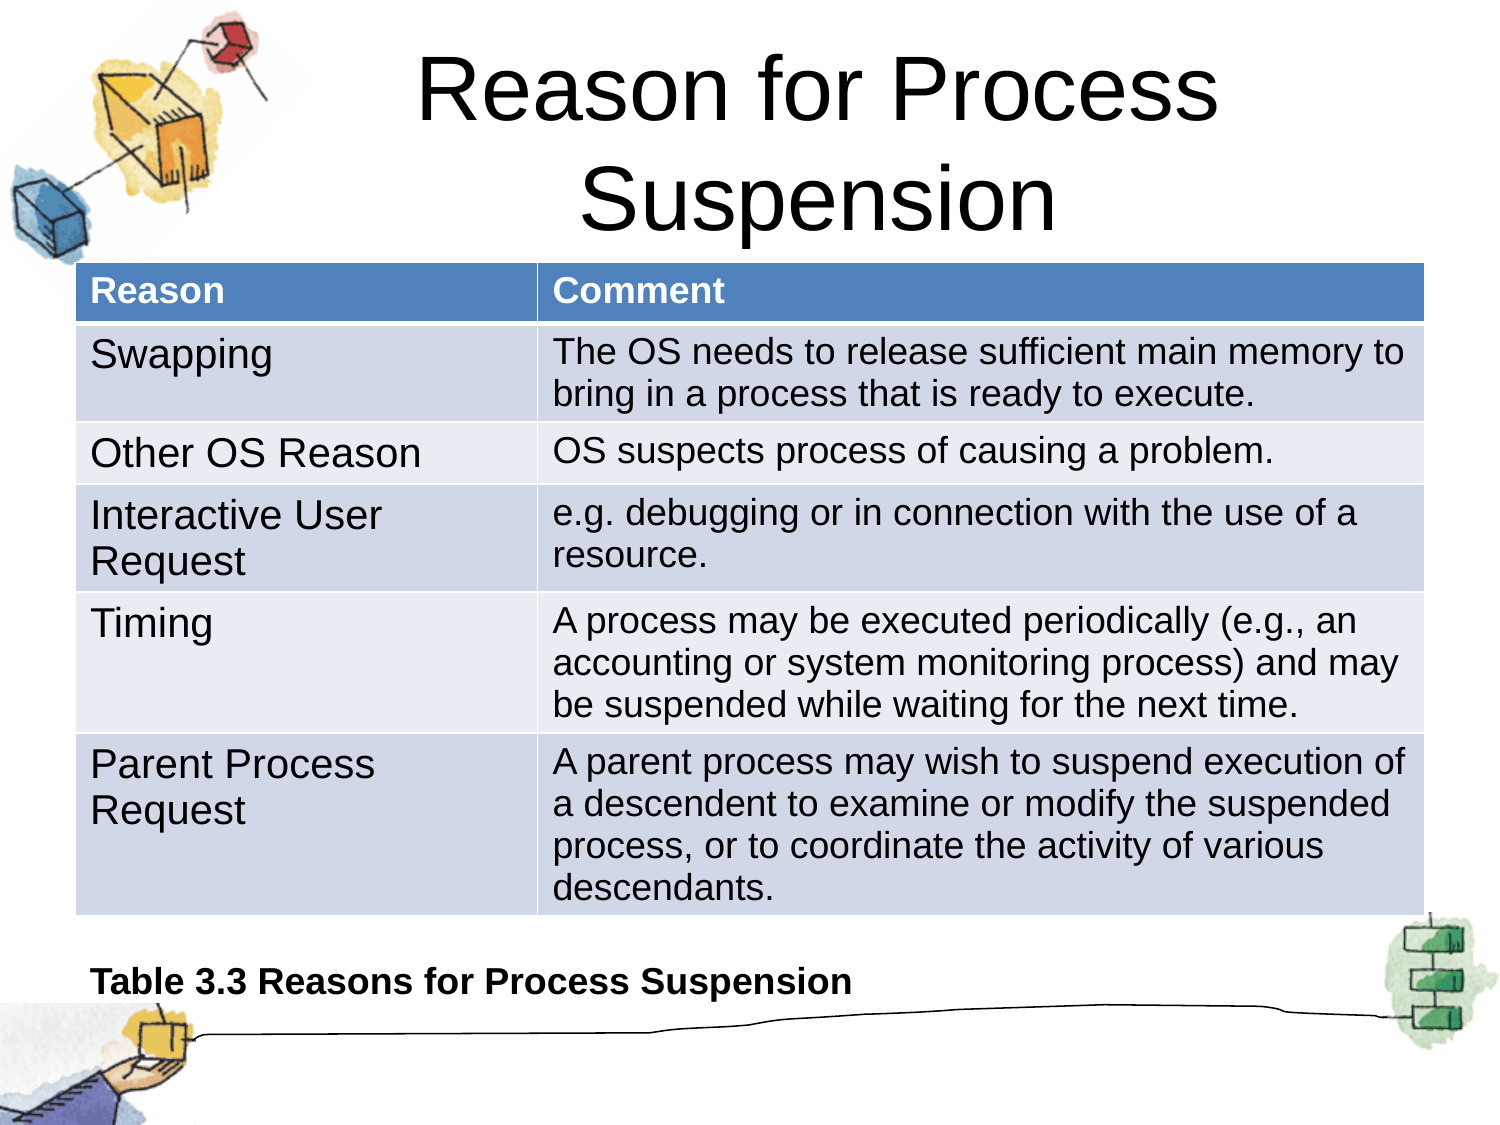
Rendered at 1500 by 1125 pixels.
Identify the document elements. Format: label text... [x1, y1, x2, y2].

table_cell Other OS Reason [76, 423, 537, 483]
table_header Comment [538, 263, 1424, 321]
table_header Reason [76, 263, 537, 321]
table_cell Timing [76, 593, 537, 732]
picture [0, 0, 274, 305]
table_cell e.g. debugging or in connection with the use of a resource. [538, 485, 1424, 591]
table_cell Swapping [76, 326, 537, 421]
table_cell The OS needs to release sufficient main memory to bring in a process that is ready to execute. [538, 326, 1424, 421]
table_cell OS suspects process of causing a problem. [538, 423, 1424, 483]
picture [1382, 912, 1500, 1050]
table_cell A process may be executed periodically (e.g., an accounting or system monitoring process) and may be suspended while waiting for the next time. [538, 593, 1424, 732]
title Reason for Process Suspension [212, 43, 1426, 233]
picture [0, 1003, 196, 1125]
table_cell A parent process may wish to suspend execution of a descendent to examine or modify the suspended process, or to coordinate the activity of various descendants. [538, 734, 1424, 915]
table_cell Parent Process Request [76, 734, 537, 915]
text_box Table 3.3 Reasons for Process Suspension [75, 949, 1388, 1010]
table_cell Interactive User Request [76, 485, 537, 591]
